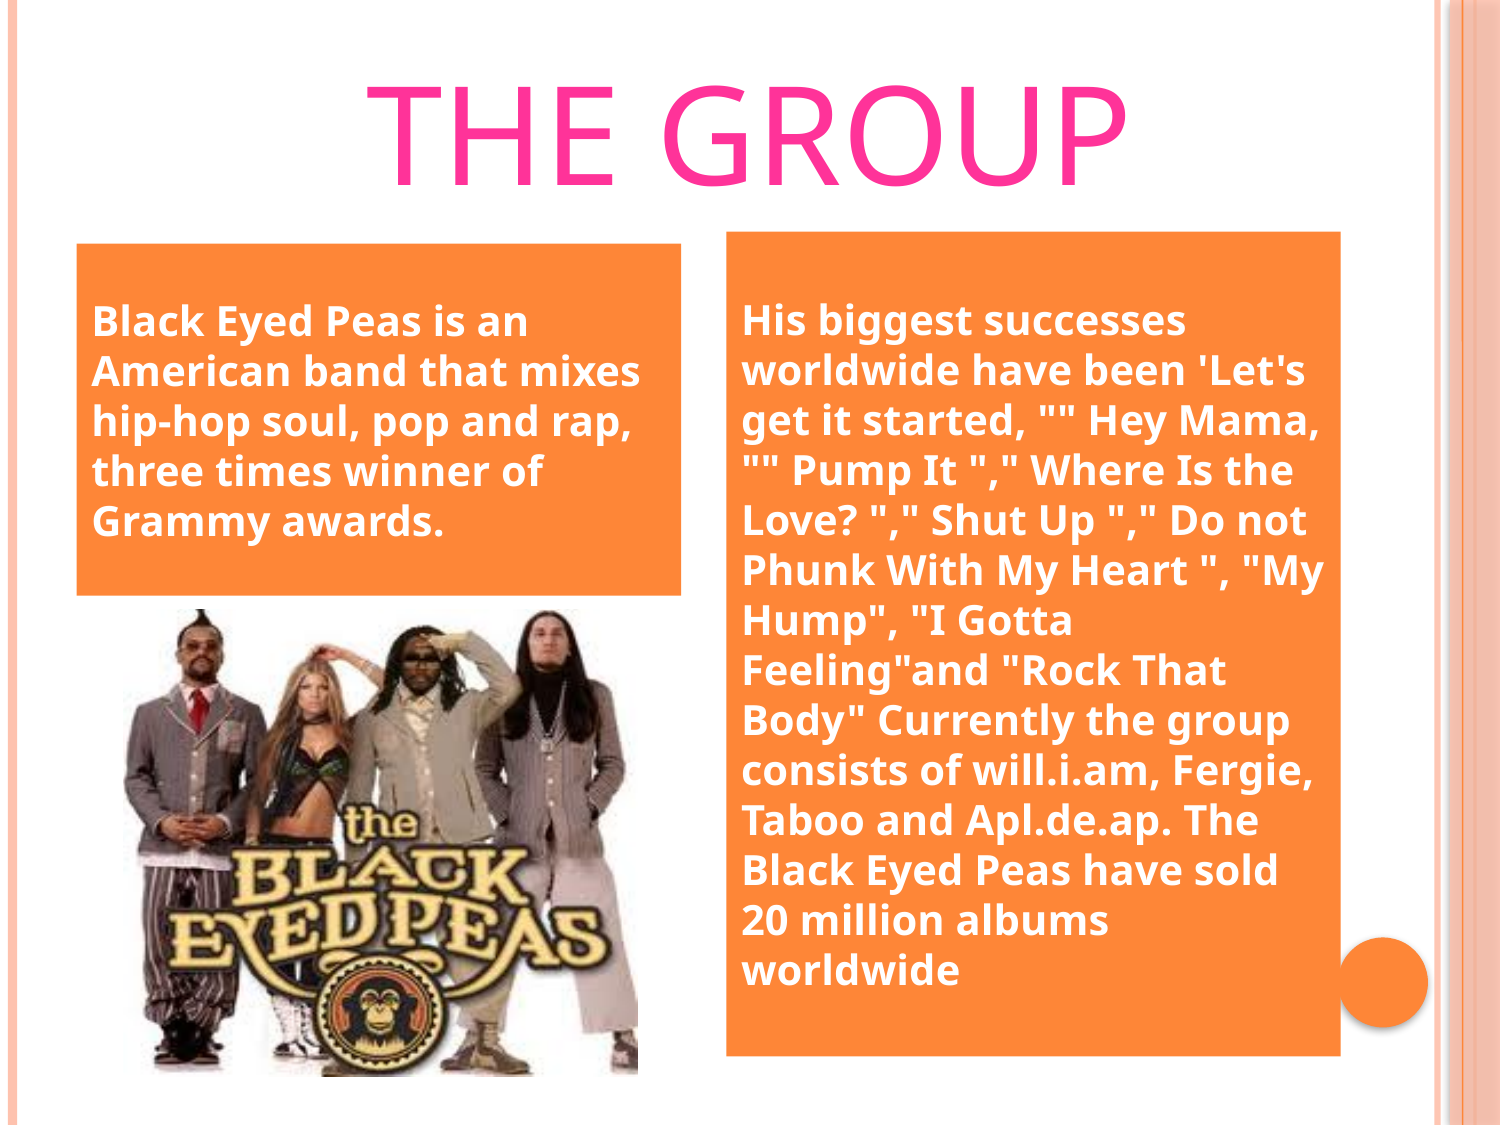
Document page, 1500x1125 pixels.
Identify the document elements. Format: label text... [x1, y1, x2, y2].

list His biggest successes worldwide have been 'Let's get it started, "" Hey Mama, "" Pump It "," Where Is the Love? "," Shut Up "," Do not Phunk With My Heart ", "My Hump", "I Gotta Feeling"and "Rock That Body" Currently the group consists of will.i.am, Fergie, Taboo and Apl.de.ap. The Black Eyed Peas have sold 20 million albums worldwide [726, 231, 1341, 1057]
list Black Eyed Peas is an American band that mixes hip-hop soul, pop and rap, three times winner of Grammy awards. [76, 243, 682, 596]
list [123, 609, 639, 1077]
title The Group [123, 78, 1376, 220]
